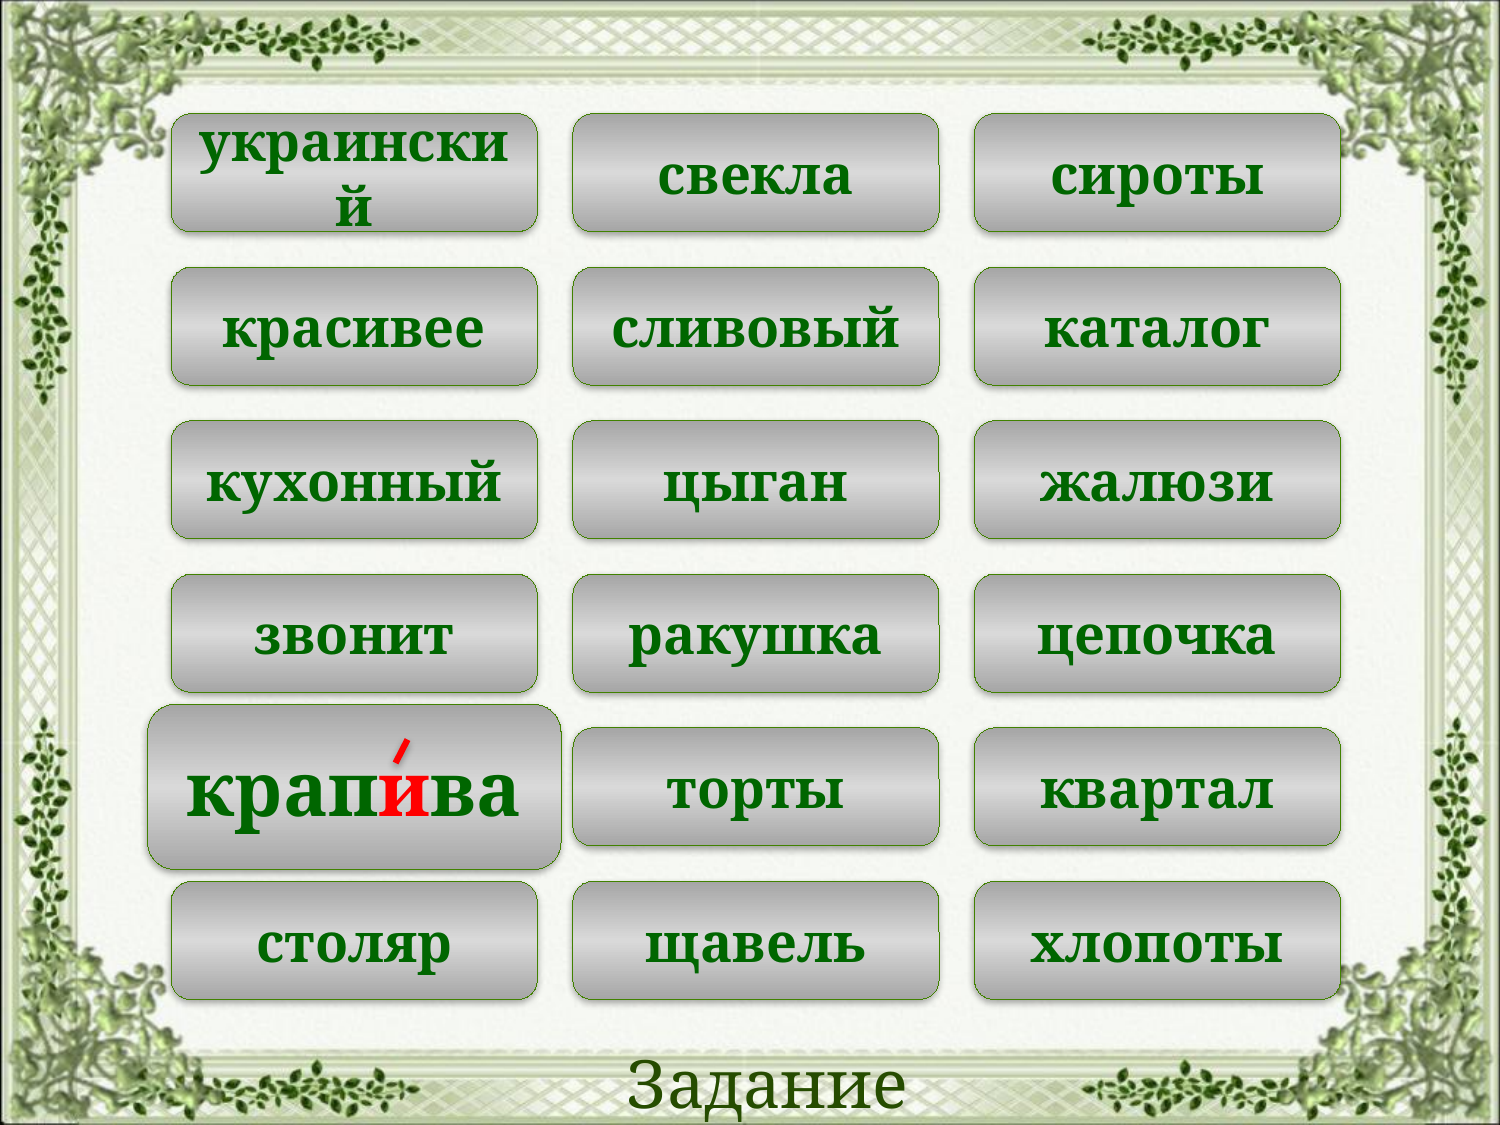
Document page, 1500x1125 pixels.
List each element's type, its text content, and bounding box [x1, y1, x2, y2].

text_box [395, 739, 408, 764]
text_box квартал [974, 727, 1341, 846]
text_box хлопоты [974, 881, 1341, 1000]
text_box сливовый [572, 267, 940, 386]
text_box крапива [147, 704, 562, 870]
text_box звонит [171, 574, 538, 693]
text_box торты [572, 727, 940, 846]
text_box столяр [171, 881, 538, 1000]
text_box щавель [572, 881, 940, 1000]
text_box сироты [974, 113, 1341, 232]
text_box красивее [171, 267, 538, 386]
text_box цепочка [974, 574, 1341, 693]
picture [0, 0, 1500, 1125]
text_box украинский [171, 113, 538, 232]
text_box каталог [974, 267, 1341, 386]
text_box цыган [572, 420, 940, 539]
text_box Задание [584, 1034, 951, 1125]
text_box ракушка [572, 574, 940, 693]
text_box жалюзи [974, 420, 1341, 539]
text_box свекла [572, 113, 940, 232]
text_box кухонный [171, 420, 538, 539]
